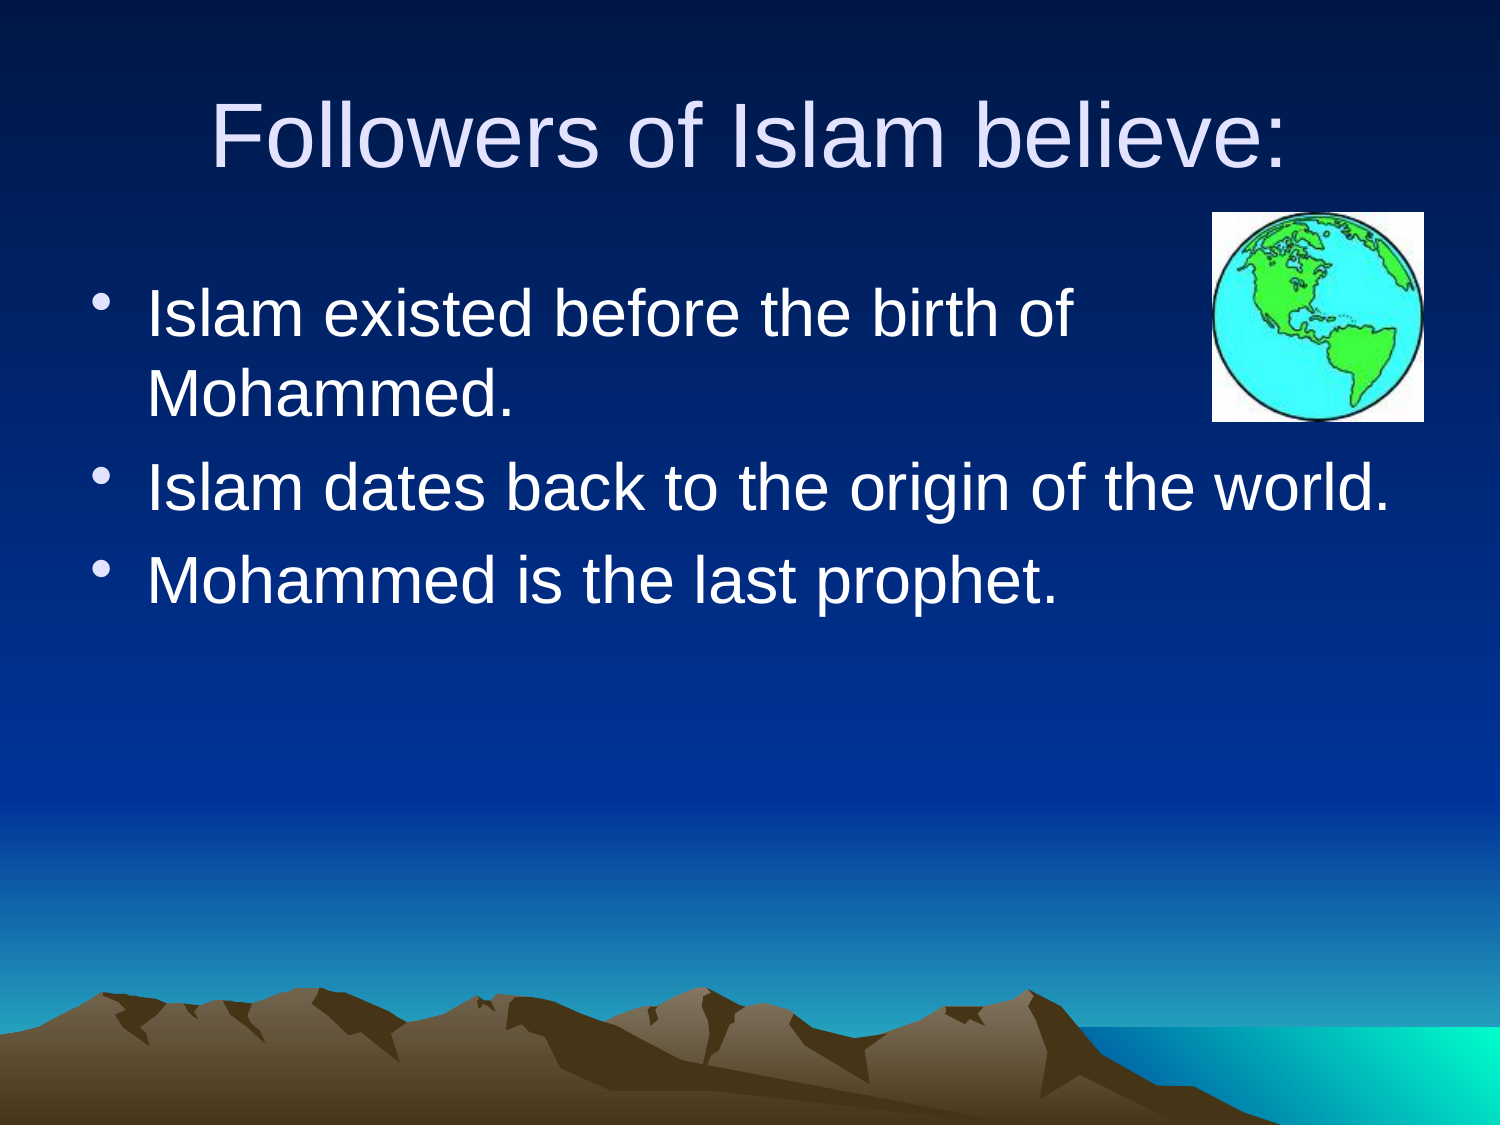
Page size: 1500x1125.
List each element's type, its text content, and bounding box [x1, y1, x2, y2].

list Islam existed before the birth of Mohammed. Islam dates back to the origin of the world. Mohammed is the last prophet. [74, 262, 1426, 1001]
picture [1212, 212, 1424, 423]
title Followers of Islam believe: [74, 37, 1426, 226]
